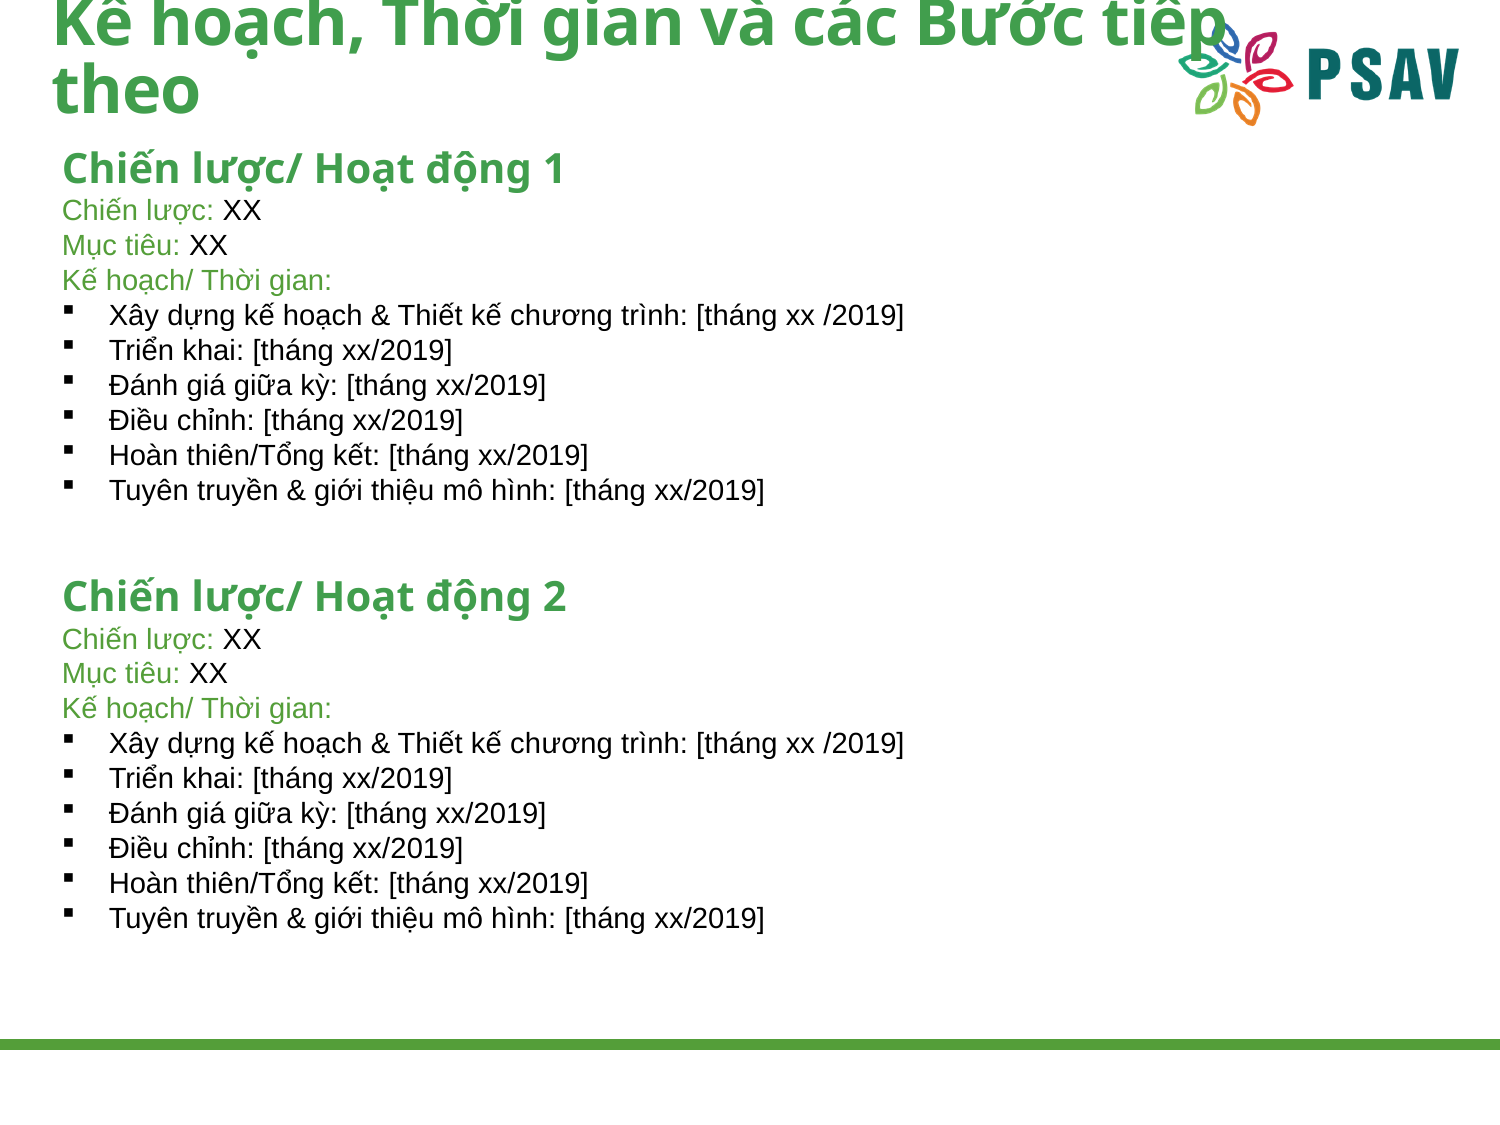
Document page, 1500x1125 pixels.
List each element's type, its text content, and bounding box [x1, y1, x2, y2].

text_box Chiến lược/ Hoạt động 1 Chiến lược: XX Mục tiêu: XX Kế hoạch/ Thời gian: Xây dựng kế hoạch & Thiết kế chương trình: [tháng xx /2019] Triển khai: [tháng xx/2019] Đánh giá giữa kỳ: [tháng xx/2019] Điều chỉnh: [tháng xx/2019] Hoàn thiên/Tổng kết: [tháng xx/2019] Tuyên truyền & giới thiệu mô hình: [tháng xx/2019] [47, 134, 1487, 549]
text_box Chiến lược/ Hoạt động 2 Chiến lược: XX Mục tiêu: XX Kế hoạch/ Thời gian: Xây dựng kế hoạch & Thiết kế chương trình: [tháng xx /2019] Triển khai: [tháng xx/2019] Đánh giá giữa kỳ: [tháng xx/2019] Điều chỉnh: [tháng xx/2019] Hoàn thiên/Tổng kết: [tháng xx/2019] Tuyên truyền & giới thiệu mô hình: [tháng xx/2019] [47, 562, 1487, 977]
title Kế hoạch, Thời gian và các Bước tiếp theo [36, 0, 1303, 135]
picture [1303, 19, 1482, 131]
